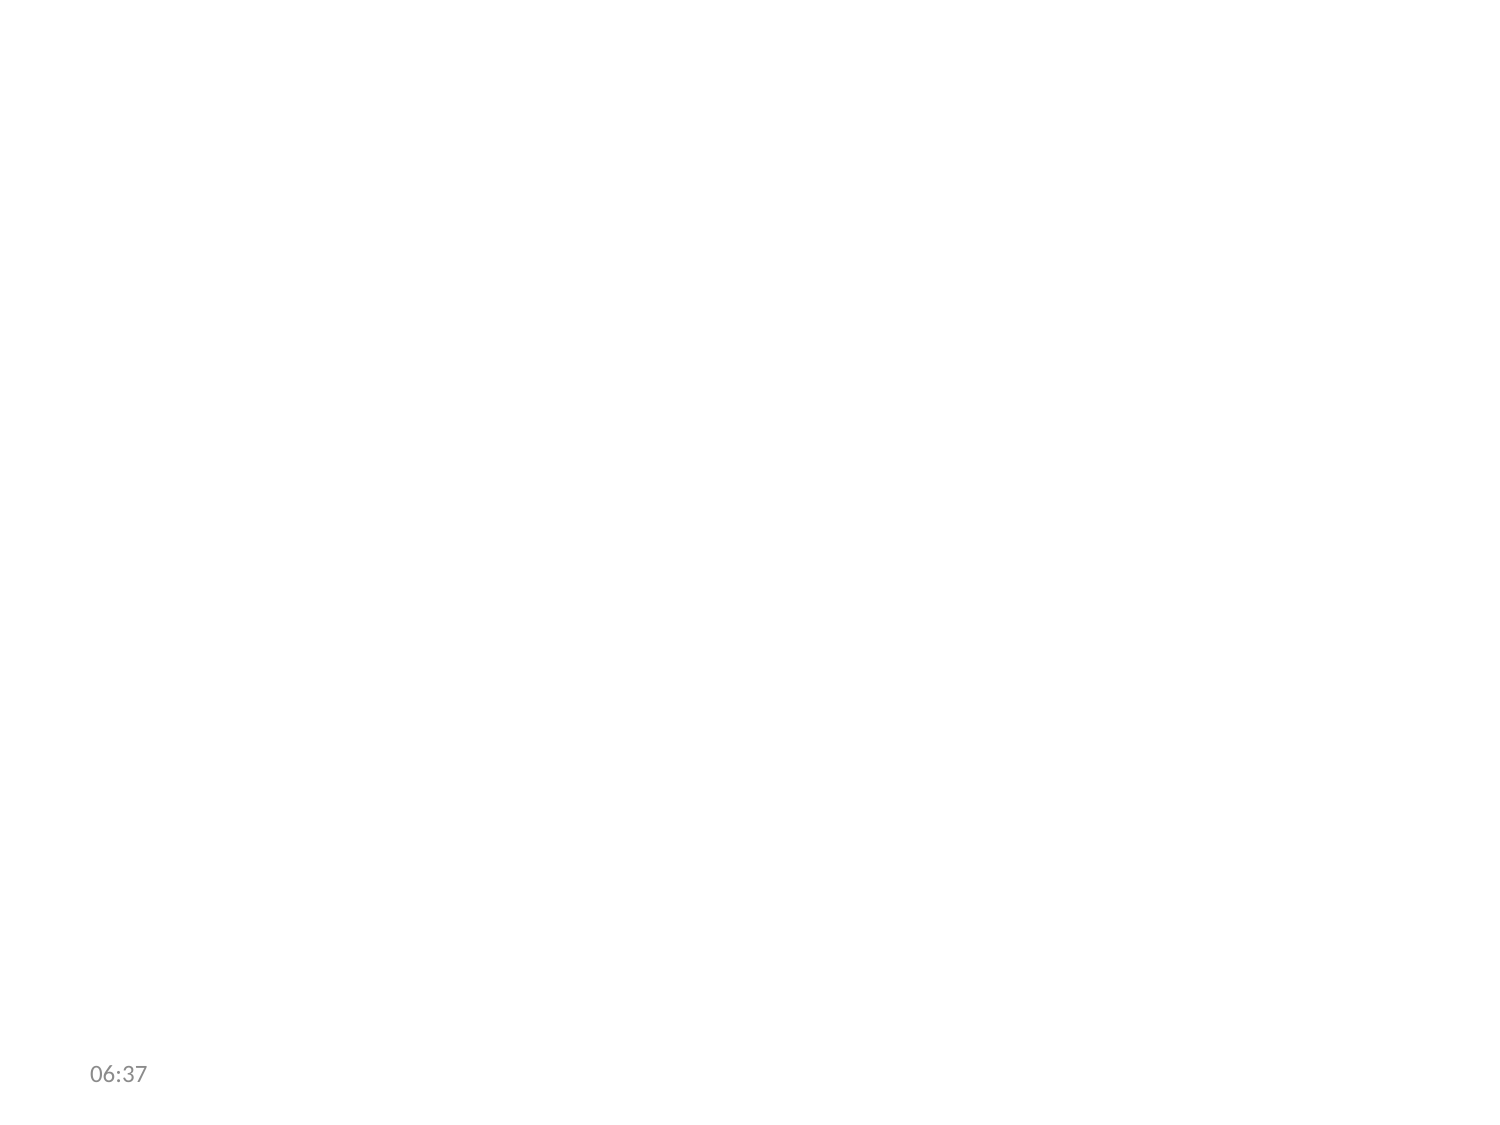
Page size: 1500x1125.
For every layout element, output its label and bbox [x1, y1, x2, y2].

slide_number [75, 1042, 425, 1103]
